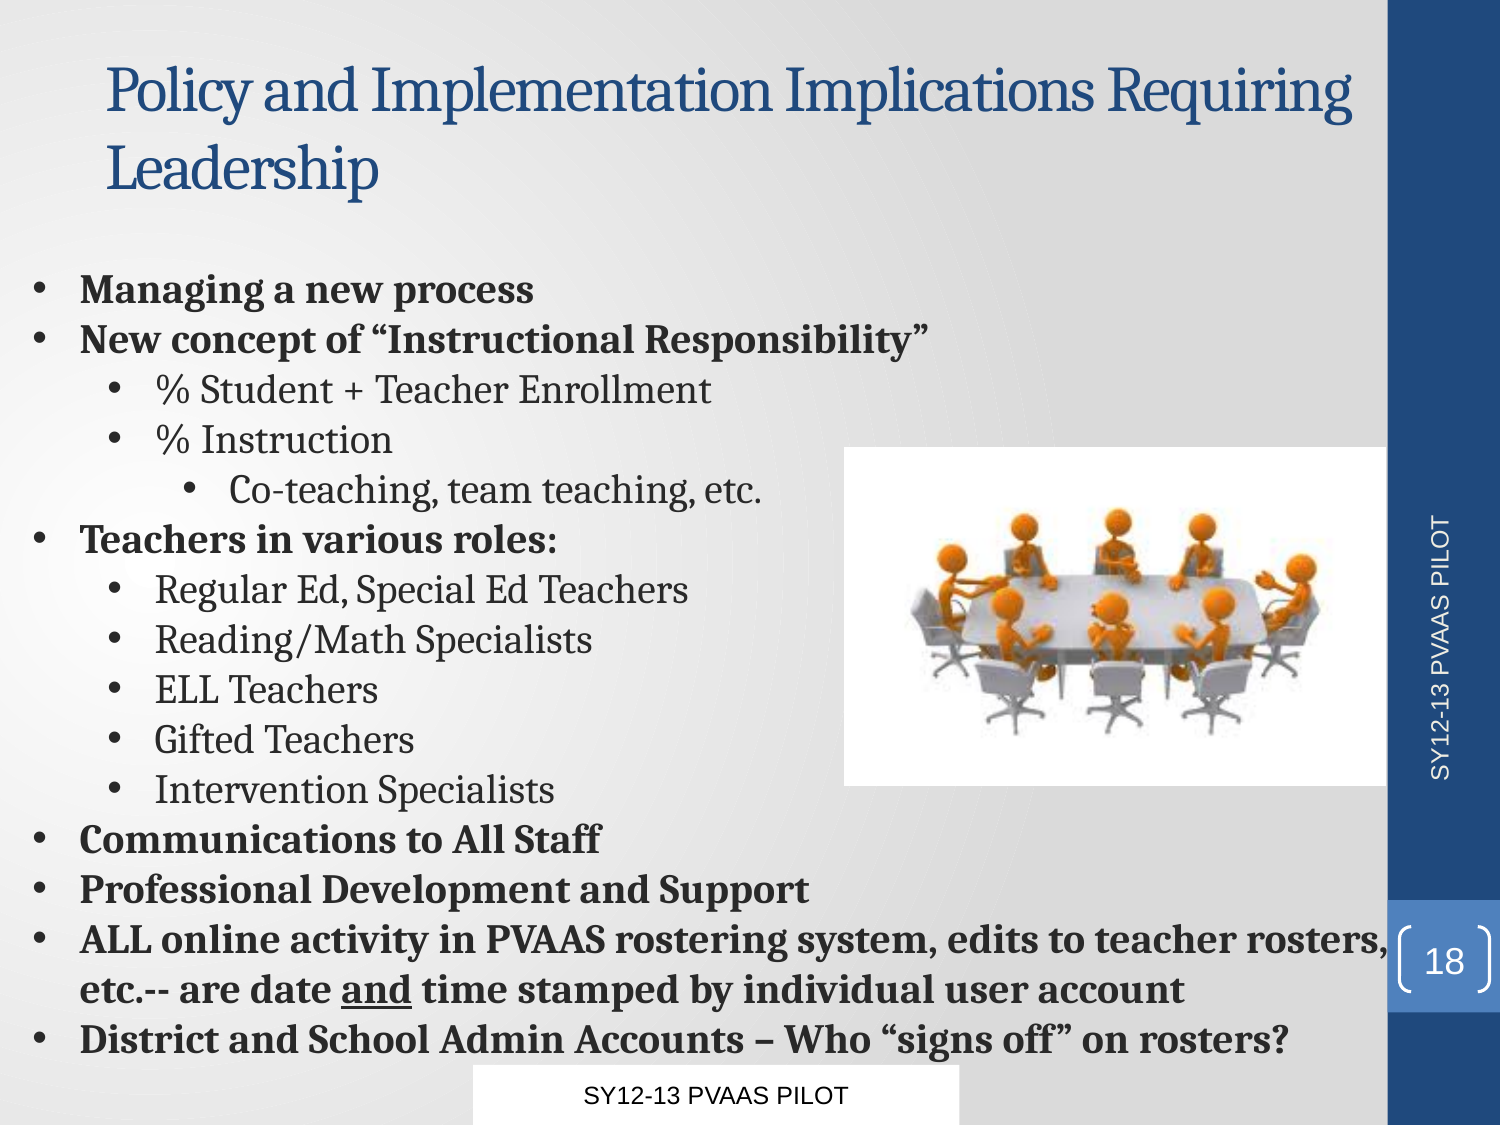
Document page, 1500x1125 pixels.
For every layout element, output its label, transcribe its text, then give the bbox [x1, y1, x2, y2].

text_box Managing a new process New concept of “Instructional Responsibility” % Student + Teacher Enrollment % Instruction Co-teaching, team teaching, etc. Teachers in various roles: Regular Ed, Special Ed Teachers Reading/Math Specialists ELL Teachers Gifted Teachers Intervention Specialists Communications to All Staff Professional Development and Support ALL online activity in PVAAS rostering system, edits to teacher rosters, etc.-- are date and time stamped by individual user account District and School Admin Accounts – Who “signs off” on rosters? [17, 254, 1409, 1120]
text_box SY12-13 PVAAS PILOT [473, 1064, 960, 1125]
picture [843, 446, 1387, 787]
slide_number 18 [1397, 925, 1492, 994]
footer SY12-13 PVAAS PILOT [1408, 500, 1469, 889]
title Policy and Implementation Implications Requiring Leadership [90, 38, 1468, 211]
